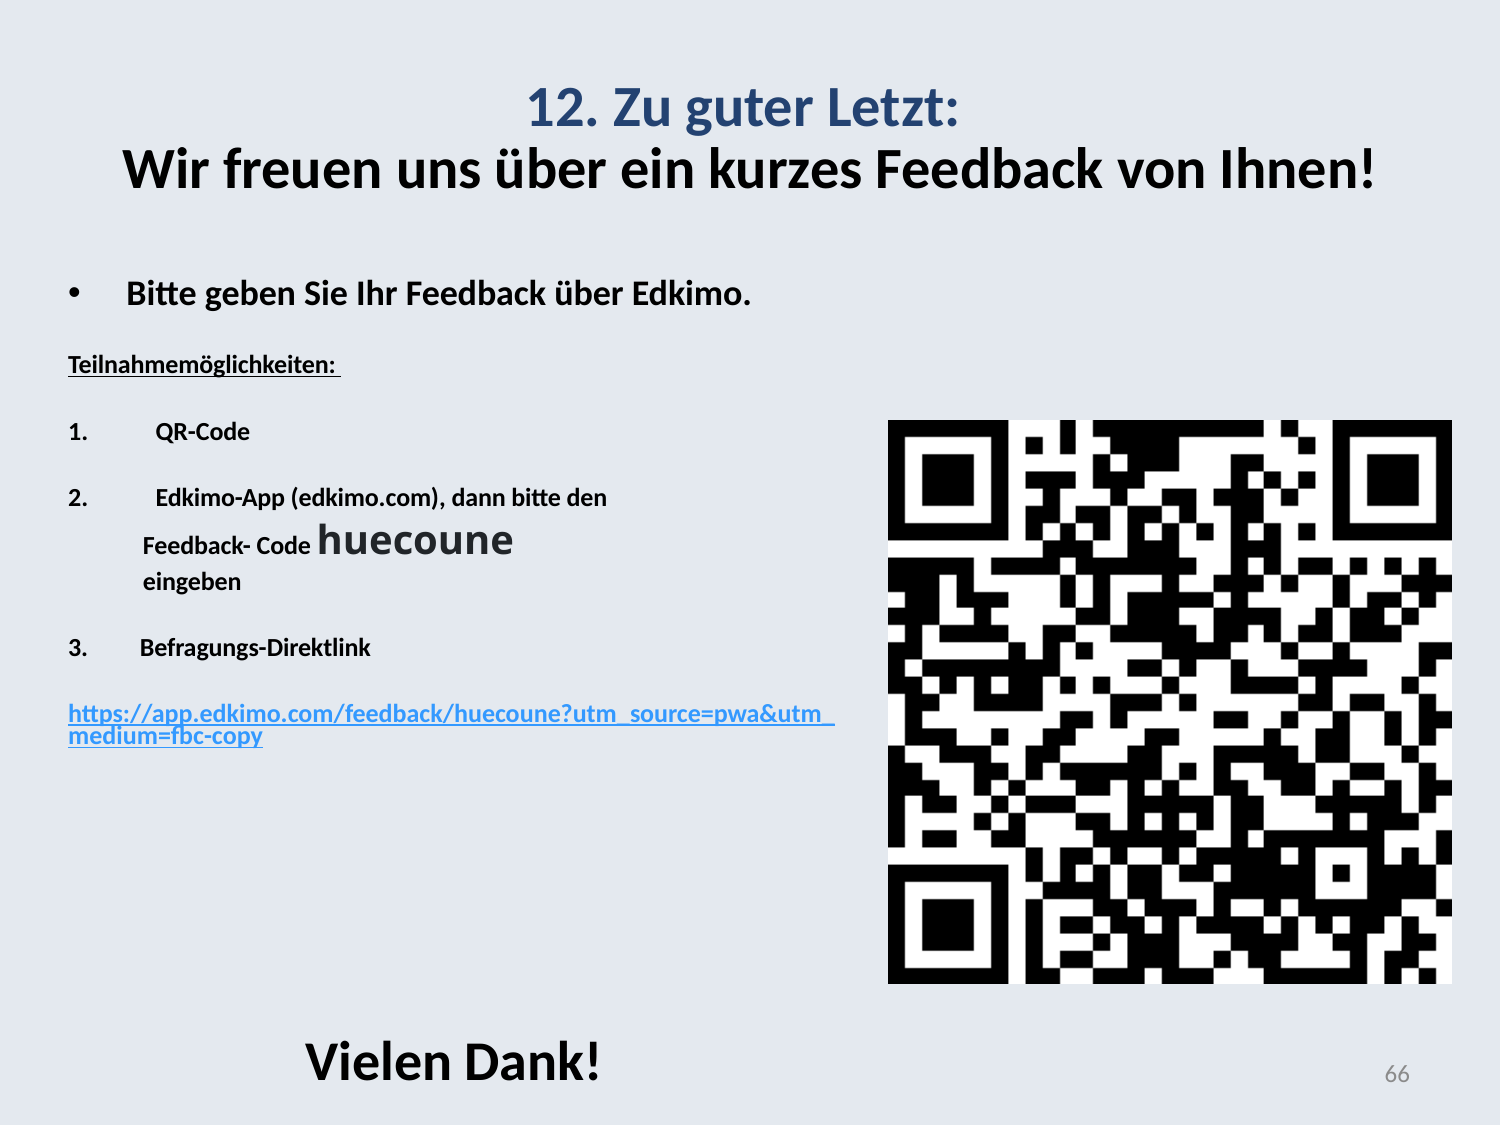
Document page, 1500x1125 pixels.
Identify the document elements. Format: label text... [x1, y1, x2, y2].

slide_number 66 [1074, 1042, 1425, 1103]
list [888, 420, 1452, 984]
list Bitte geben Sie Ihr Feedback über Edkimo. Teilnahmemöglichkeiten: QR-Code Edkimo-App (edkimo.com), dann bitte den Feedback- Code huecoune eingeben 3. Befragungs-Direktlink https://app.edkimo.com/feedback/huecoune?utm_source=pwa&utm_medium=fbc-copy Vielen Dank! [53, 267, 845, 1080]
title 12. Zu guter Letzt: Wir freuen uns über ein kurzes Feedback von Ihnen! [75, 45, 1425, 233]
